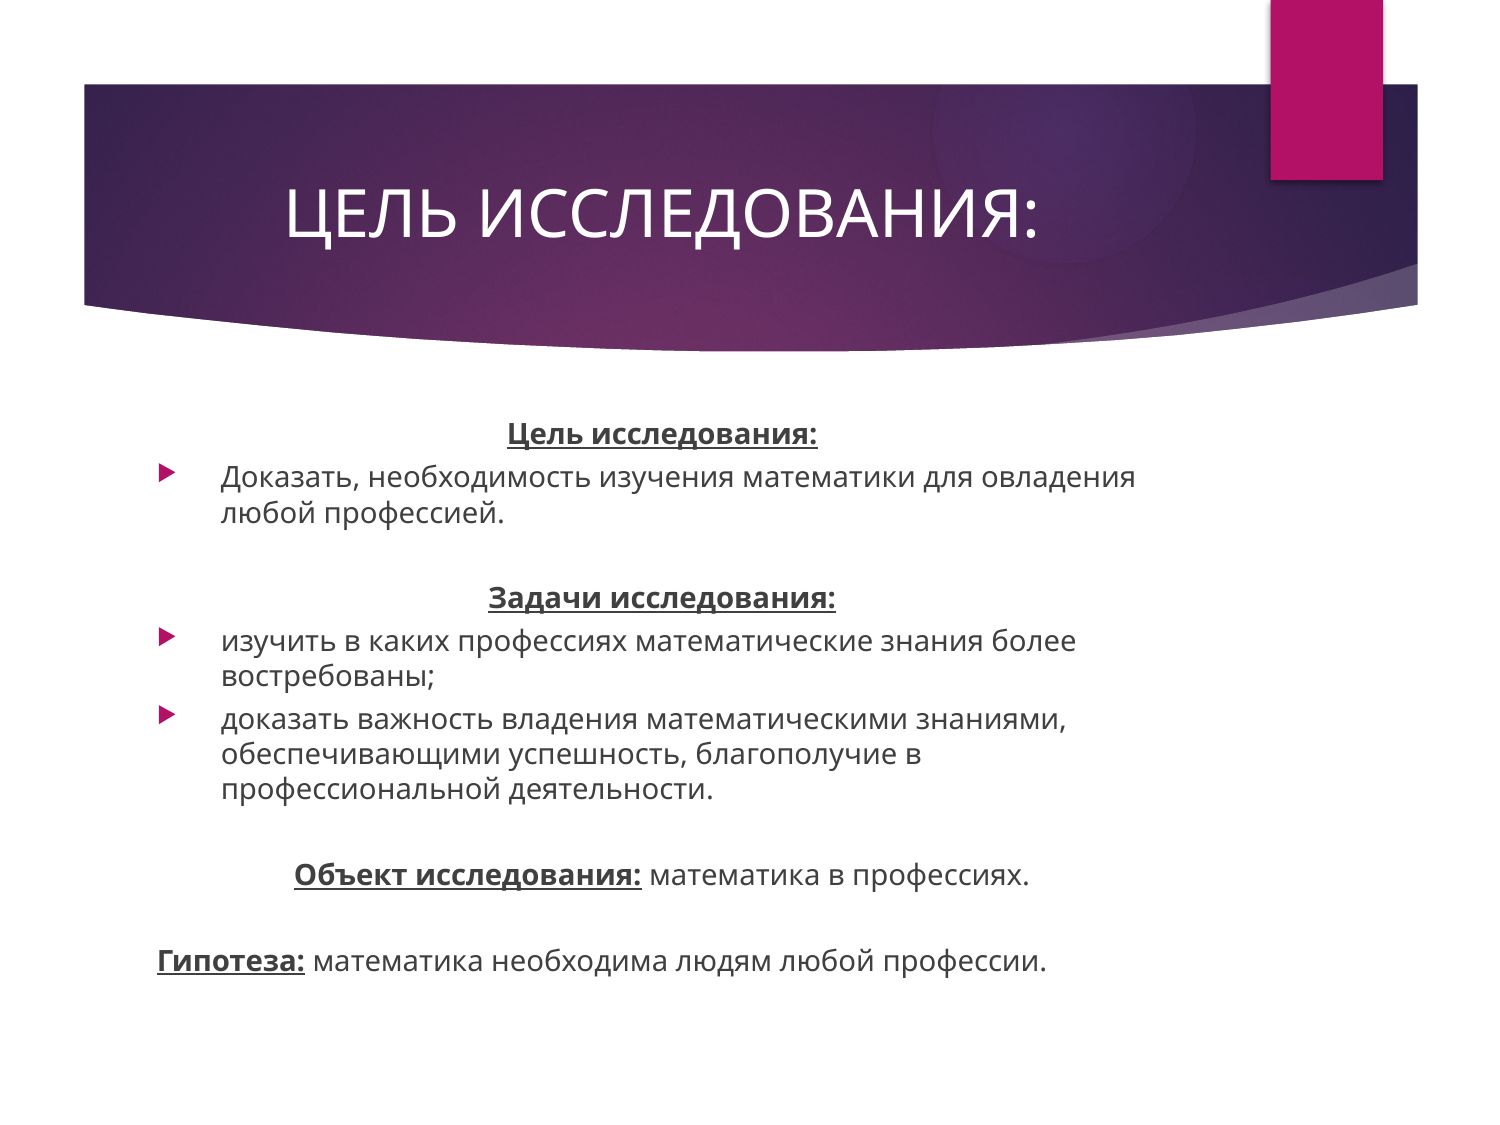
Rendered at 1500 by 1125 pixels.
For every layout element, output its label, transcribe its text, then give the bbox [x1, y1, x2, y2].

title ЦЕЛЬ ИССЛЕДОВАНИЯ: [142, 152, 1183, 269]
list Цель исследования: Доказать, необходимость изучения математики для овладения любой профессией. Задачи исследования: изучить в каких профессиях математические знания более востребованы; доказать важность владения математическими знаниями, обеспечивающими успешность, благополучие в профессиональной деятельности. Объект исследования: математика в профессиях. Гипотеза: математика необходима людям любой профессии. [141, 408, 1183, 988]
